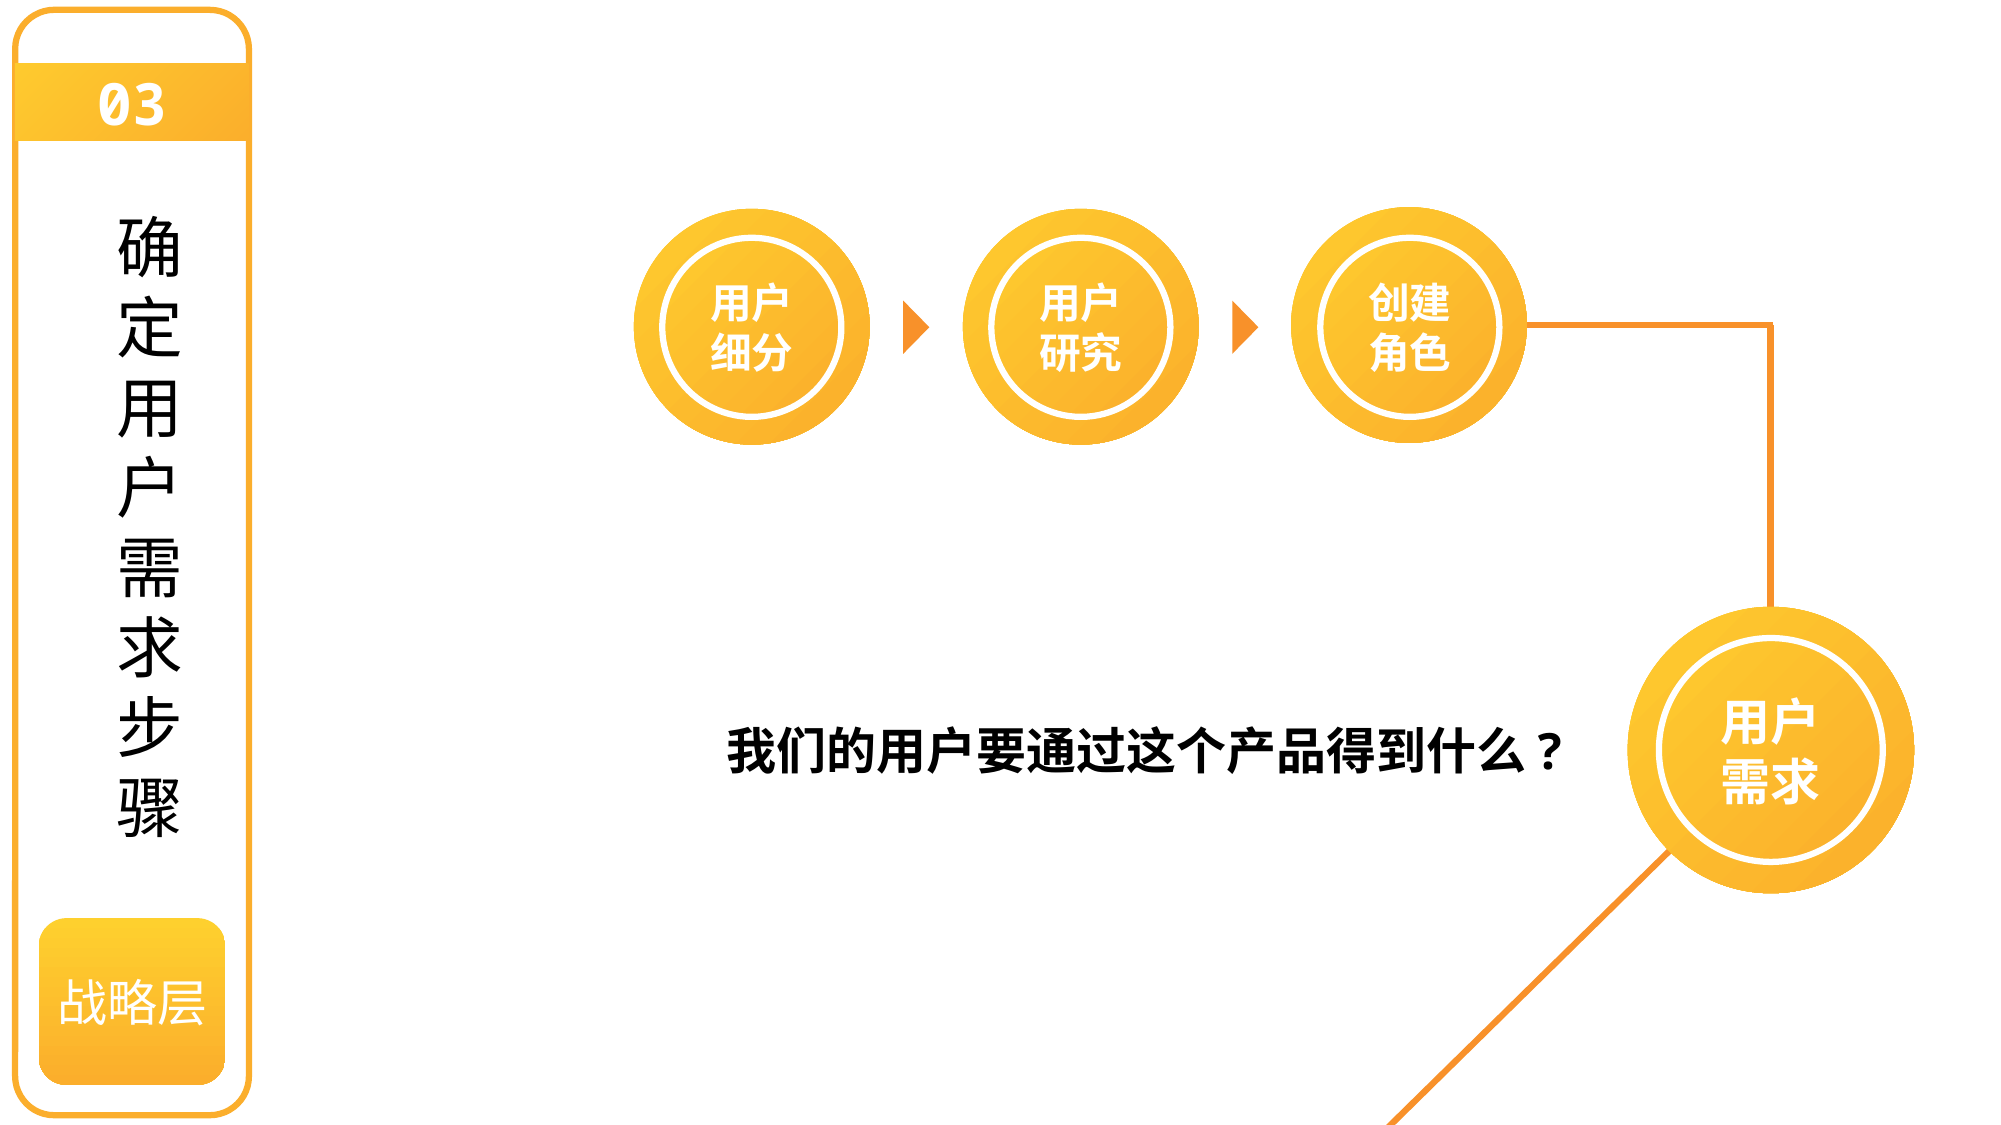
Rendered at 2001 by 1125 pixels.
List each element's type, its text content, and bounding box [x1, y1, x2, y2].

text_box [1290, 206, 1528, 444]
text_box [902, 298, 931, 357]
text_box [632, 207, 871, 446]
text_box [961, 207, 1200, 446]
text_box 我们的用户要通过这个产品得到什么? [707, 708, 1574, 791]
text_box 用户细分 [661, 236, 843, 418]
text_box 用户研究 [990, 236, 1172, 418]
text_box 创建角色 [1319, 236, 1501, 418]
text_box [1626, 605, 1770, 829]
text_box [14, 142, 250, 1117]
text_box 战略层 [39, 963, 225, 1039]
text_box 用户需求 [1657, 636, 1884, 863]
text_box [1373, 829, 1692, 1125]
text_box [1231, 298, 1260, 357]
text_box [37, 917, 227, 1086]
text_box 03 [14, 63, 250, 142]
text_box 确定用户需求步骤 [101, 198, 161, 853]
text_box [1692, 605, 1916, 895]
text_box [14, 8, 250, 63]
